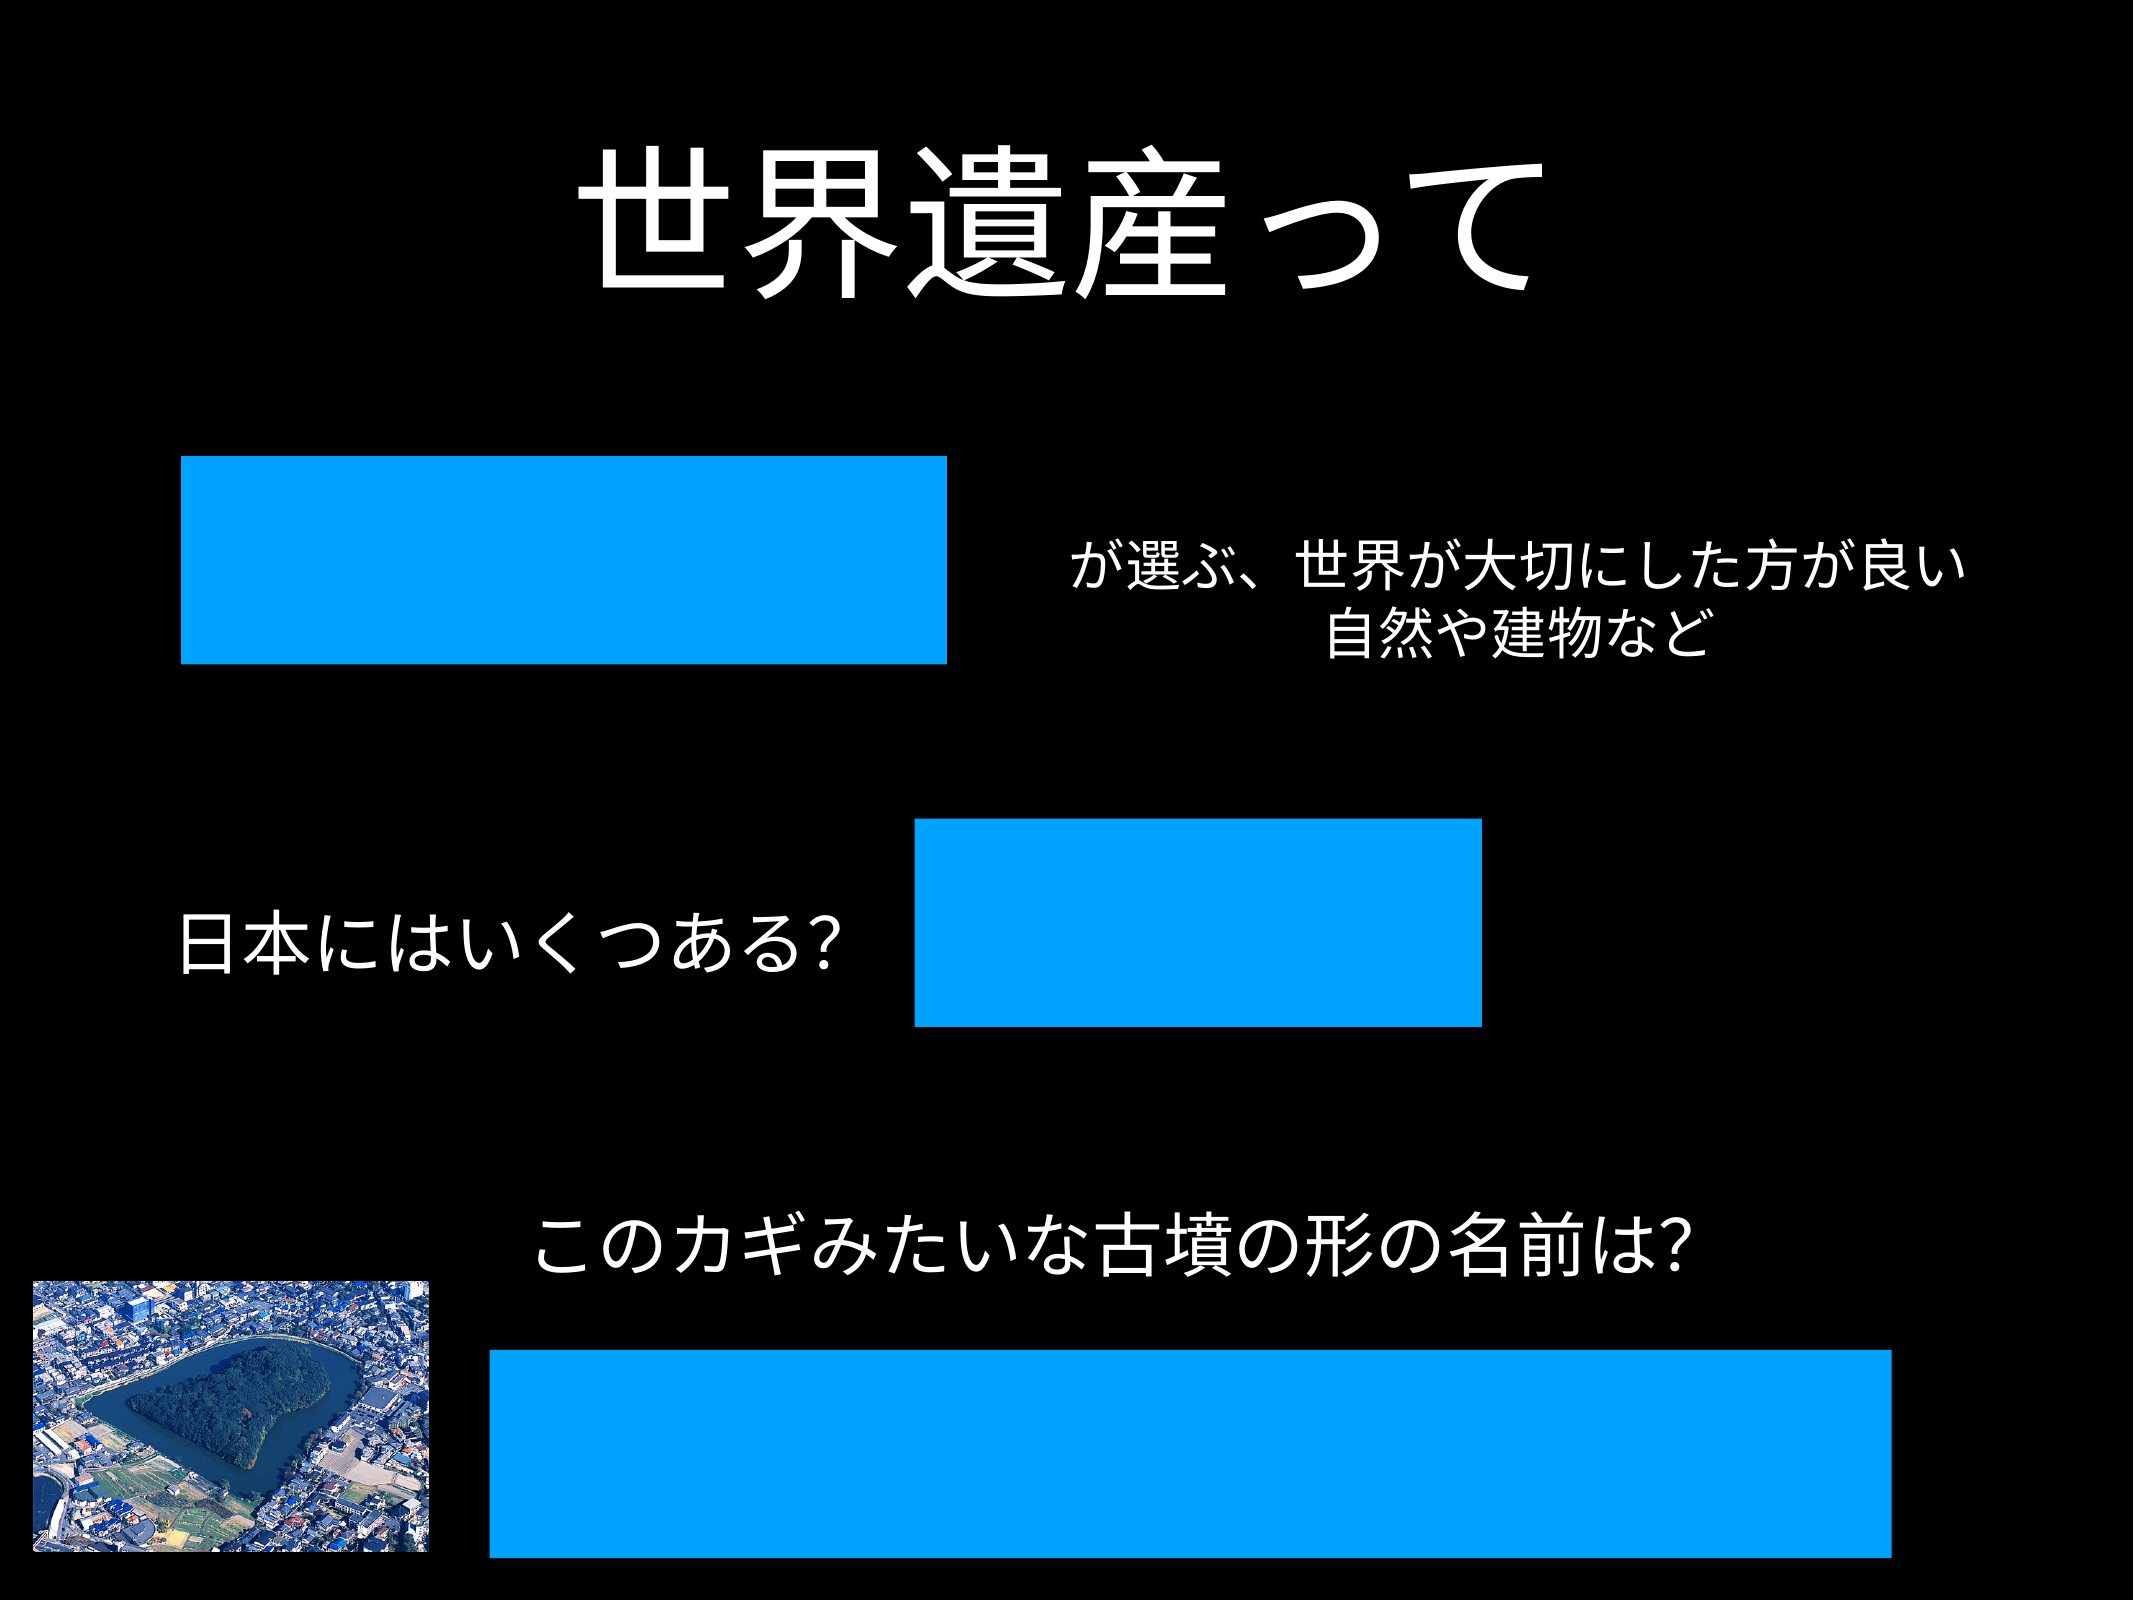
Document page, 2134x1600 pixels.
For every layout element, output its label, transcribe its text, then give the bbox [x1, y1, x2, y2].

text_box 日本にはいくつある？ [162, 890, 887, 993]
text_box [914, 818, 1482, 1027]
picture [32, 1281, 429, 1552]
text_box このカギみたいな古墳の形の名前は？ [518, 1191, 1738, 1294]
text_box [181, 456, 947, 665]
title 世界遺産って [155, 41, 1978, 397]
text_box が選ぶ、世界が大切にした方が良い 自然や建物など [1060, 522, 1978, 674]
text_box [489, 1349, 1892, 1559]
